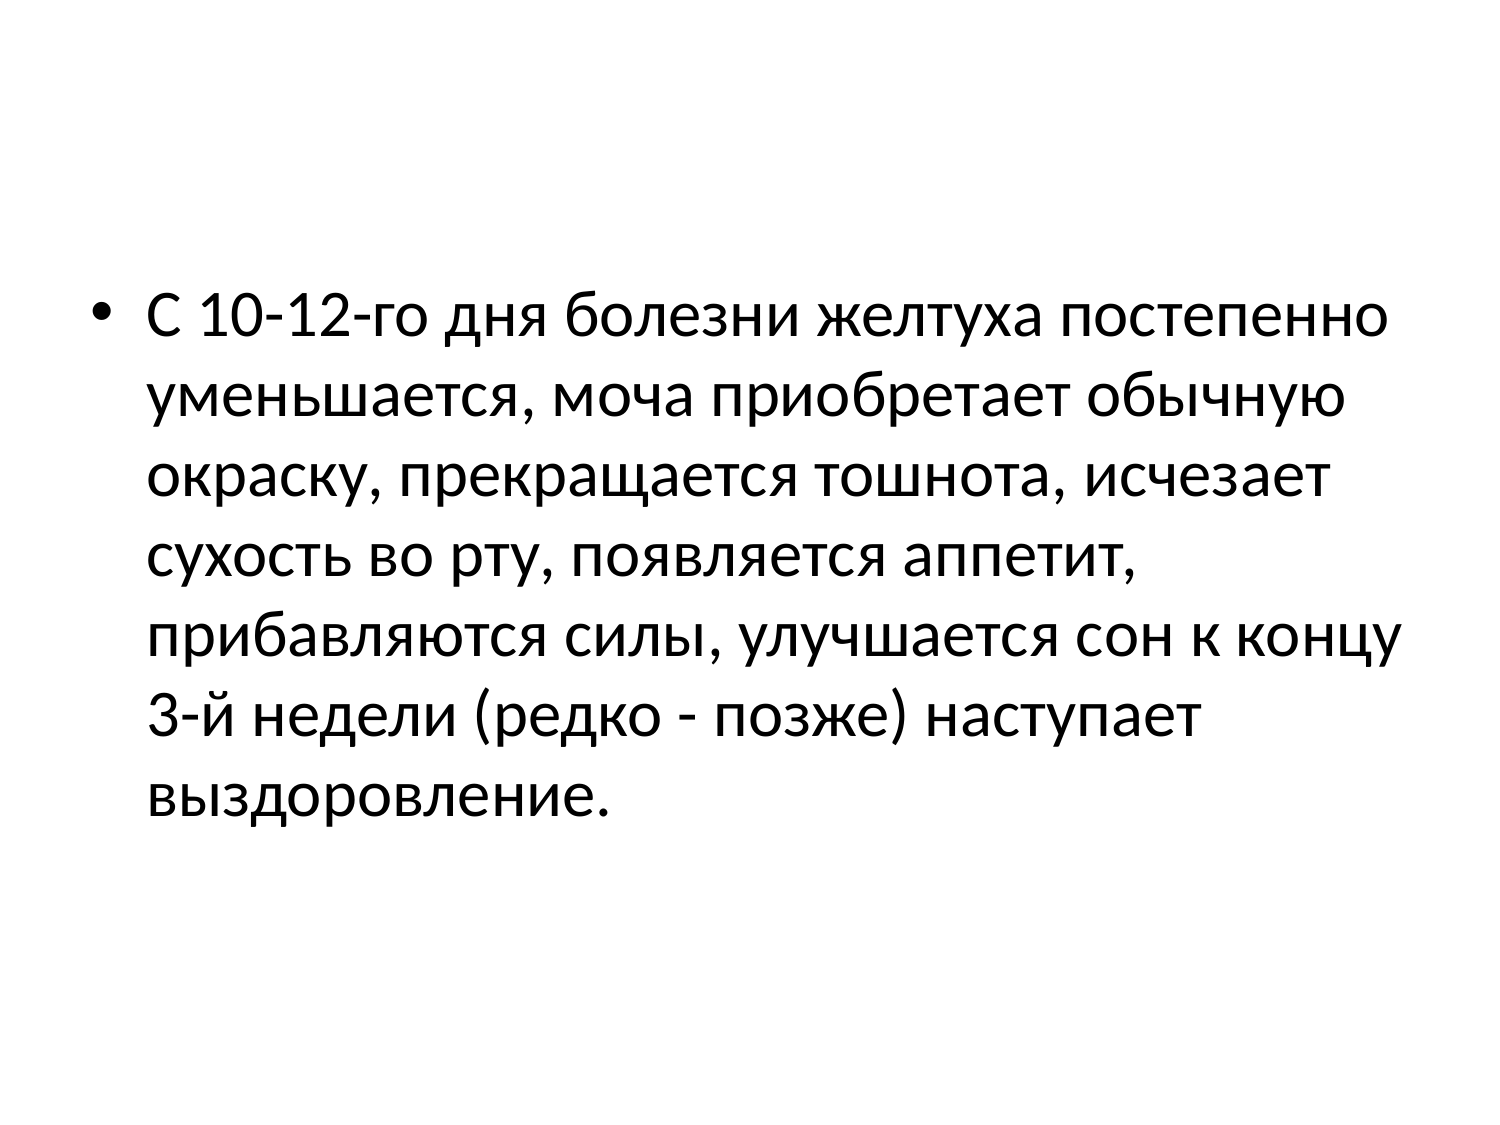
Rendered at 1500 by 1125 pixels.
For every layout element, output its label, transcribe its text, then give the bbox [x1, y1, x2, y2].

list С 10-12-го дня болезни желтуха постепенно уменьшается, моча приобретает обычную окраску, прекращается тошнота, исчезает сухость во рту, появляется аппетит, прибавляются силы, улучшается сон к концу 3-й недели (редко - позже) наступает выздоровление. [75, 262, 1425, 1005]
